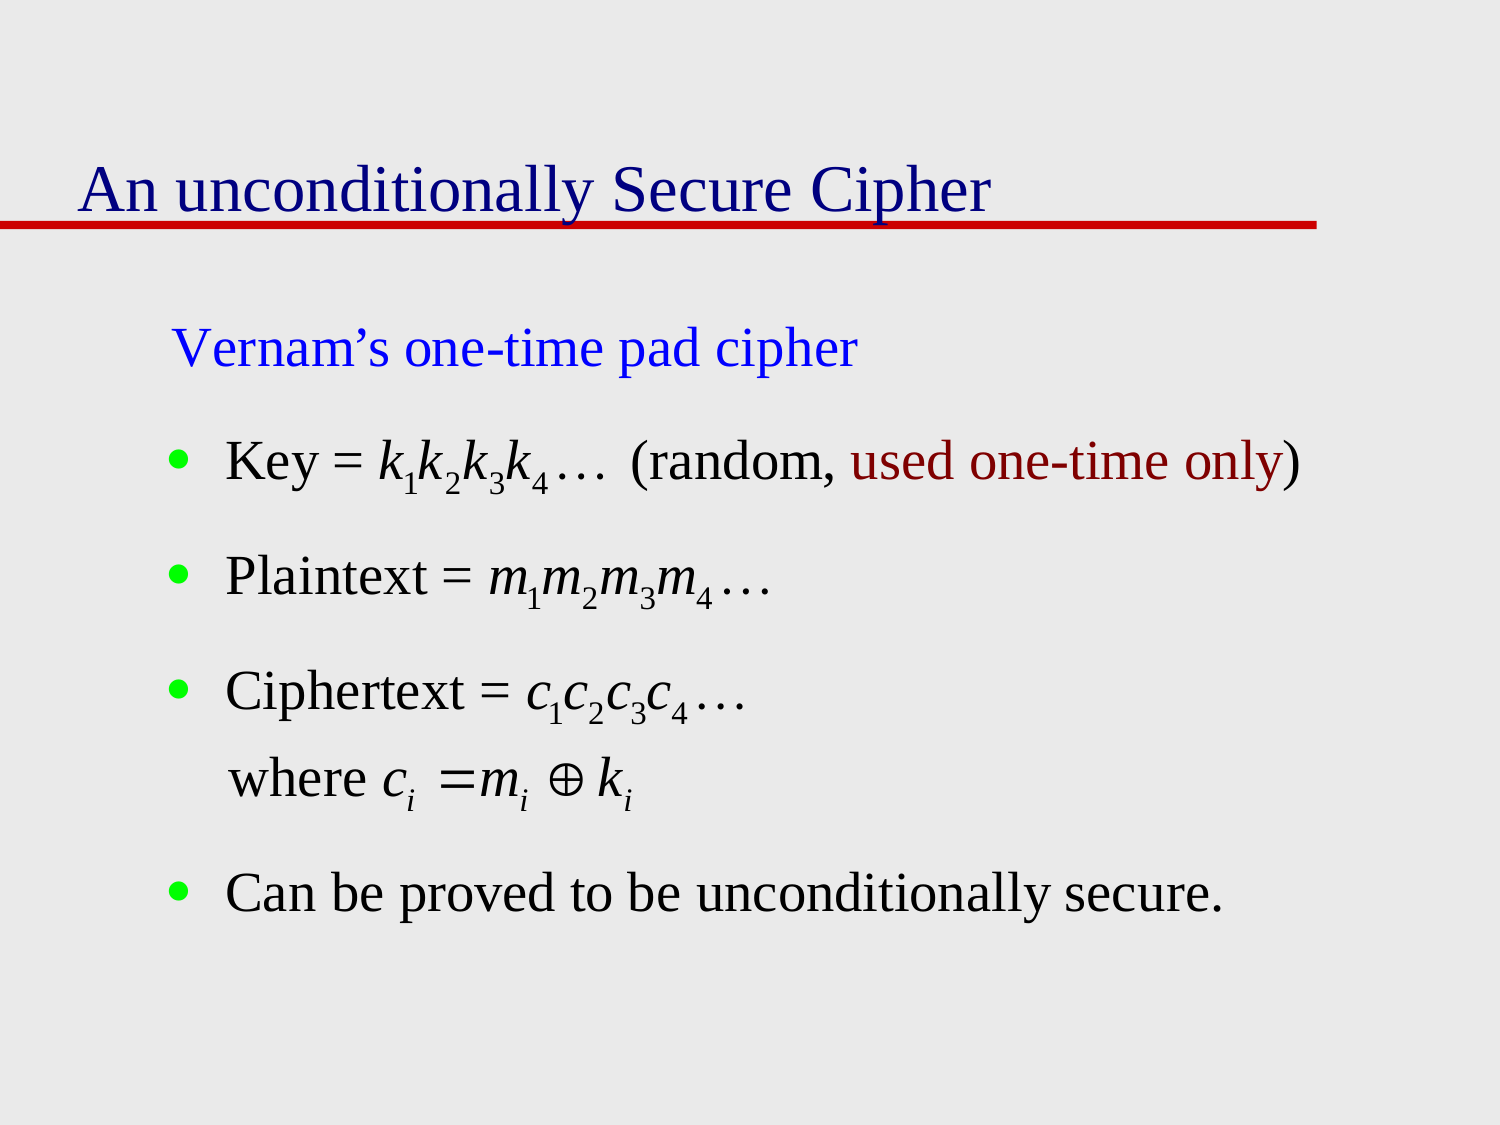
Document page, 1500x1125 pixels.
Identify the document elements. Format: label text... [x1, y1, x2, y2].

title An unconditionally Secure Cipher [62, 44, 1451, 233]
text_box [162, 312, 1313, 938]
